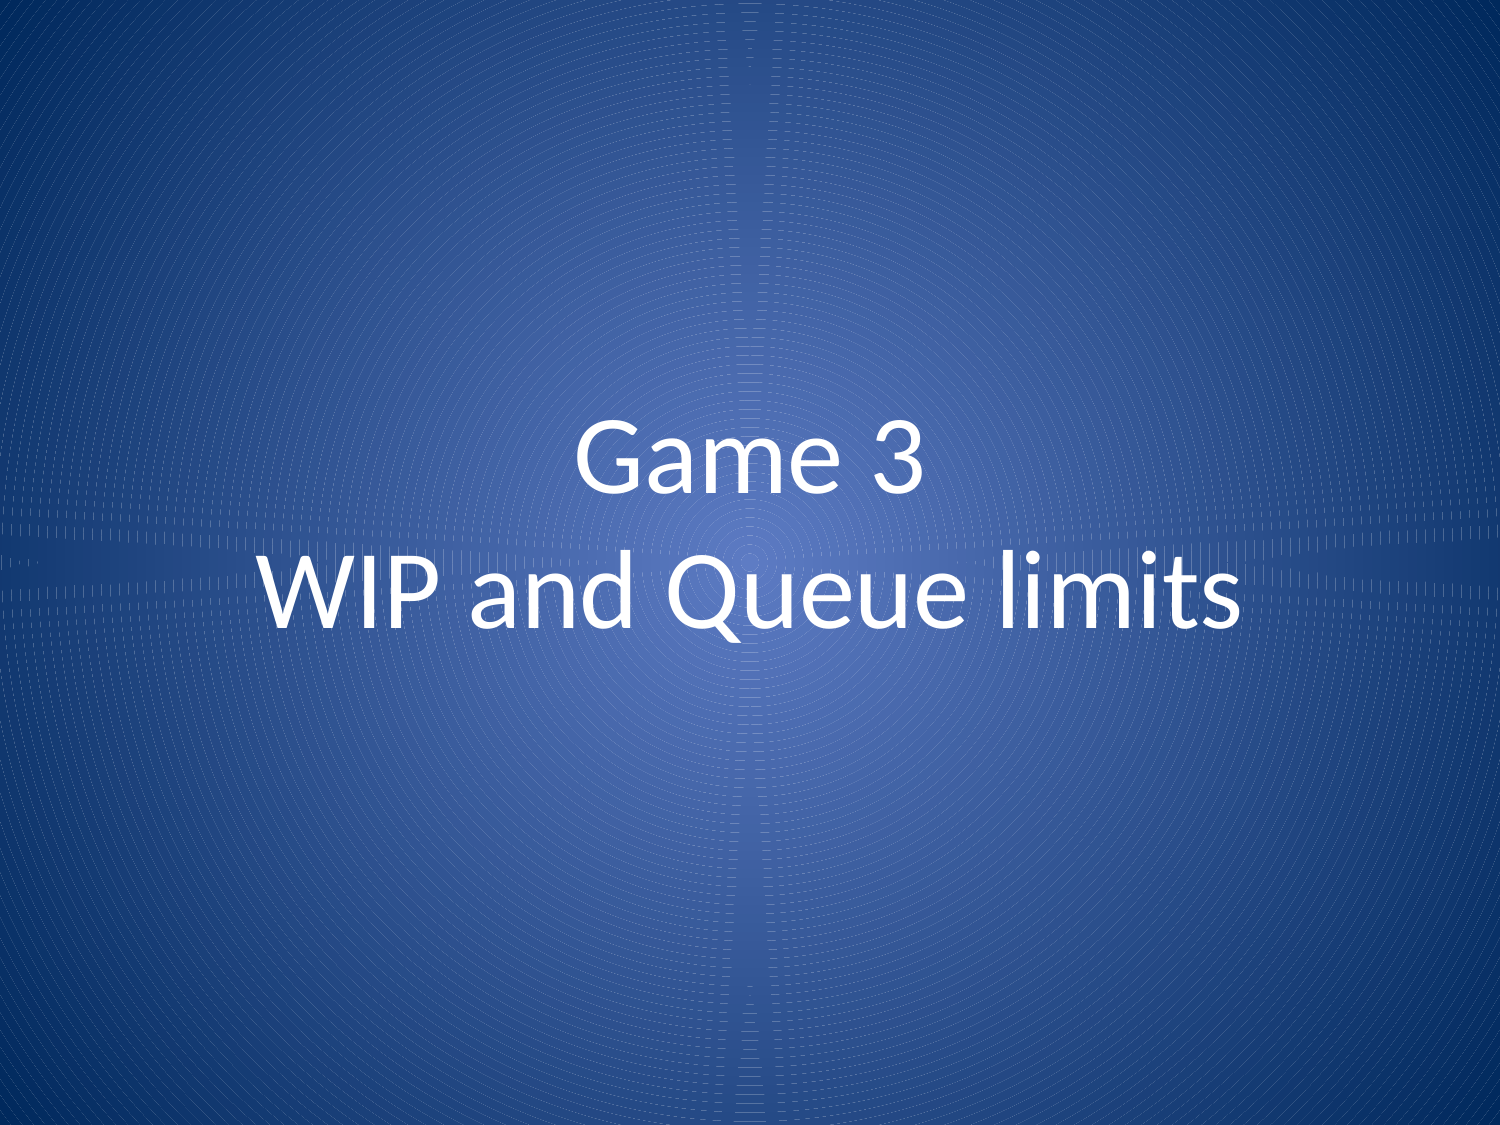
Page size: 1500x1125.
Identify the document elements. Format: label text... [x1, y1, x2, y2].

title Game 3 WIP and Queue limits [74, 363, 1426, 669]
